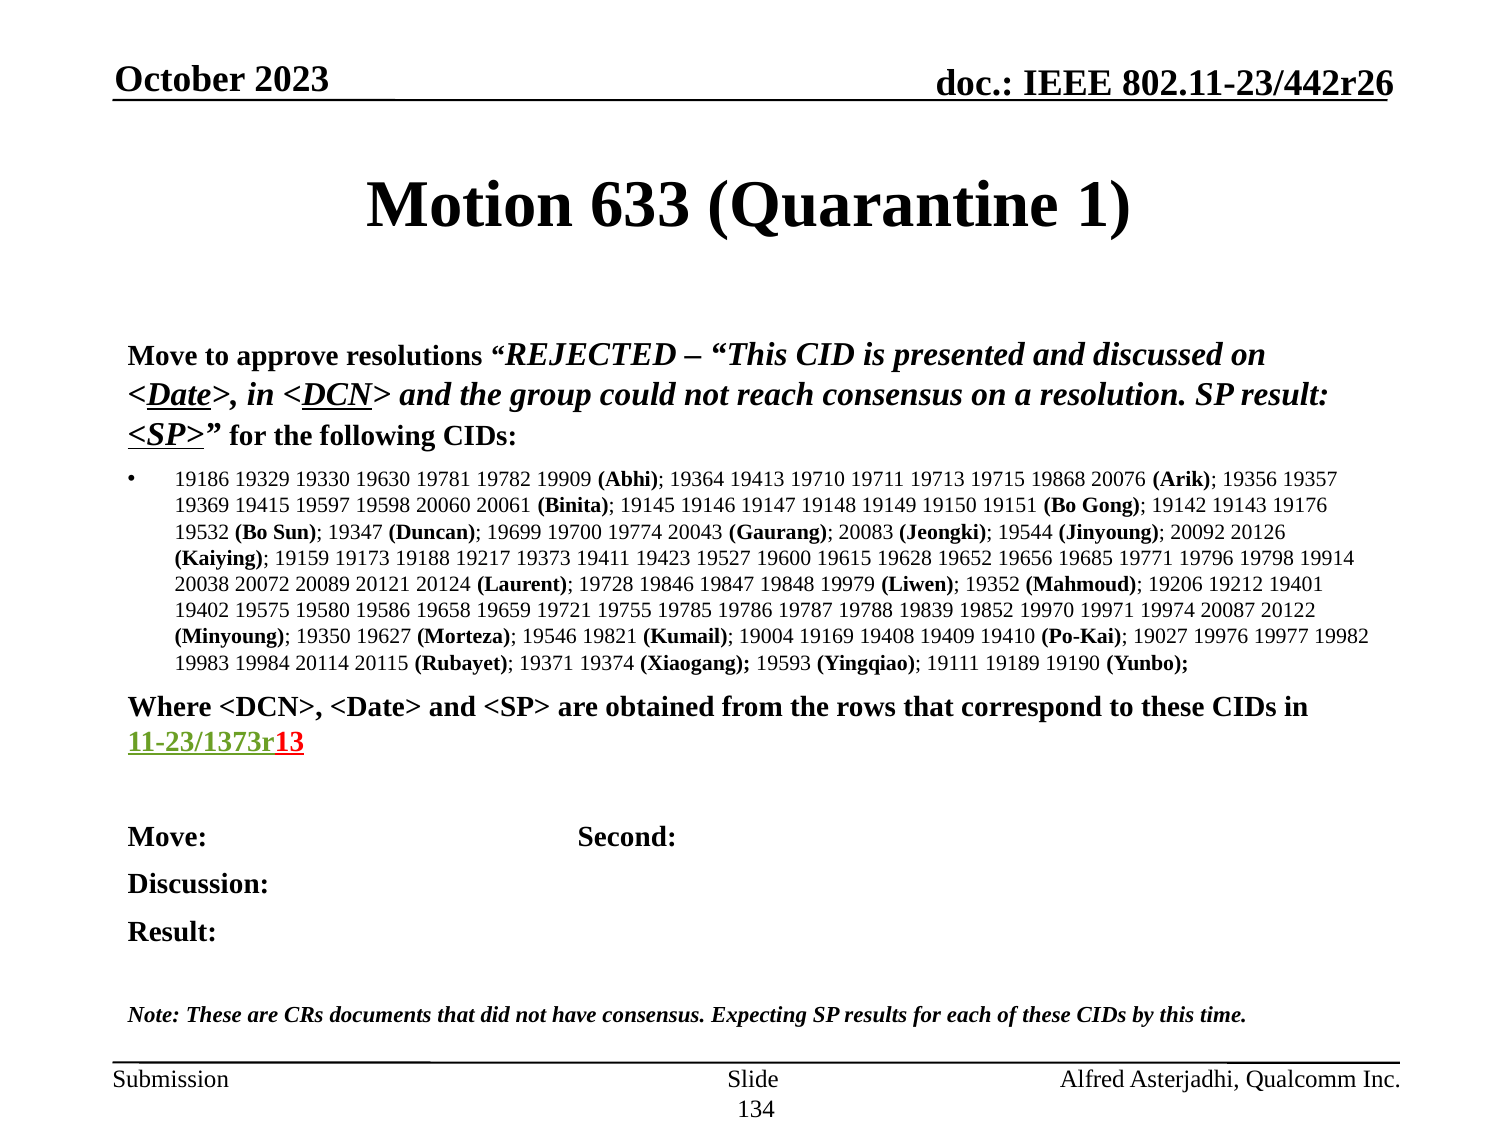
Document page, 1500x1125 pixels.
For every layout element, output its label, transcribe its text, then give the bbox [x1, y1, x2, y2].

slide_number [114, 54, 423, 100]
footer Alfred Asterjadhi, Qualcomm Inc. [878, 1061, 1402, 1093]
list Move to approve resolutions “REJECTED – “This CID is presented and discussed on <Date>, in <DCN> and the group could not reach consensus on a resolution. SP result: <SP>” for the following CIDs: 19186 19329 19330 19630 19781 19782 19909 (Abhi); 19364 19413 19710 19711 19713 19715 19868 20076 (Arik); 19356 19357 19369 19415 19597 19598 20060 20061 (Binita); 19145 19146 19147 19148 19149 19150 19151 (Bo Gong); 19142 19143 19176 19532 (Bo Sun); 19347 (Duncan); 19699 19700 19774 20043 (Gaurang); 20083 (Jeongki); 19544 (Jinyoung); 20092 20126 (Kaiying); 19159 19173 19188 19217 19373 19411 19423 19527 19600 19615 19628 19652 19656 19685 19771 19796 19798 19914 20038 20072 20089 20121 20124 (Laurent); 19728 19846 19847 19848 19979 (Liwen); 19352 (Mahmoud); 19206 19212 19401 19402 19575 19580 19586 19658 19659 19721 19755 19785 19786 19787 19788 19839 19852 19970 19971 19974 20087 20122 (Minyoung); 19350 19627 (Morteza); 19546 19821 (Kumail); 19004 19169 19408 19409 19410 (Po-Kai); 19027 19976 19977 19982 19983 19984 20114 20115 (Rubayet); 19371 19374 (Xiaogang); 19593 (Yingqiao); 19111 19189 19190 (Yunbo); Where <DCN>, <Date> and <SP> are obtained from the rows that correspond to these CIDs in 11-23/1373r13 Move: Second: Discussion: Result: Note: These are CRs documents that did not have consensus. Expecting SP results for each of these CIDs by this time. [112, 324, 1388, 1063]
title Motion 633 (Quarantine 1) [112, 112, 1388, 288]
slide_number Slide 134 [712, 1061, 800, 1123]
